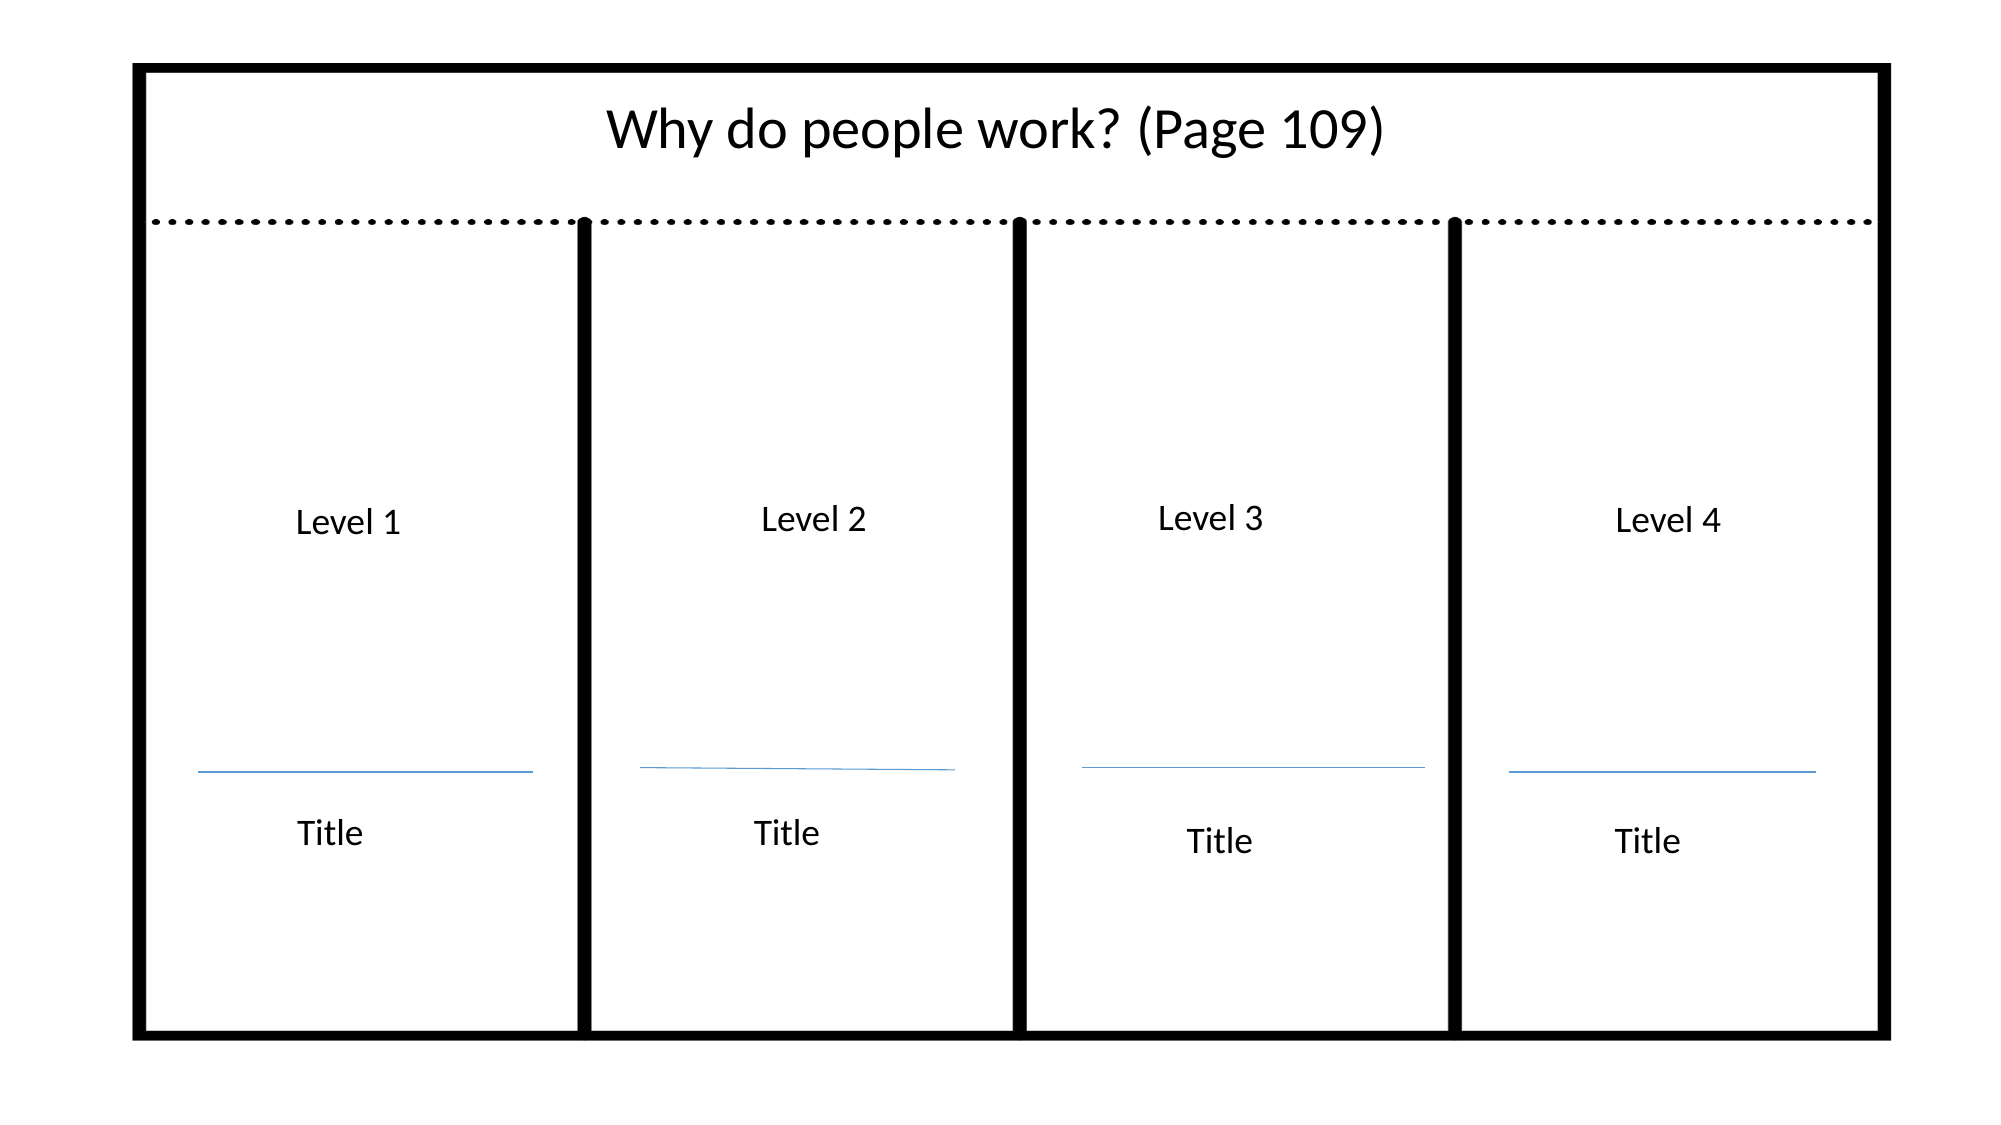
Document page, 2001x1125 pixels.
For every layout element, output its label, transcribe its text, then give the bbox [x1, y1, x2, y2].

text_box Level 4 [1600, 487, 1737, 548]
text_box Level 1 [281, 489, 417, 550]
picture [121, 0, 1911, 1125]
text_box Title [1599, 808, 1697, 869]
text_box Title [282, 800, 380, 861]
